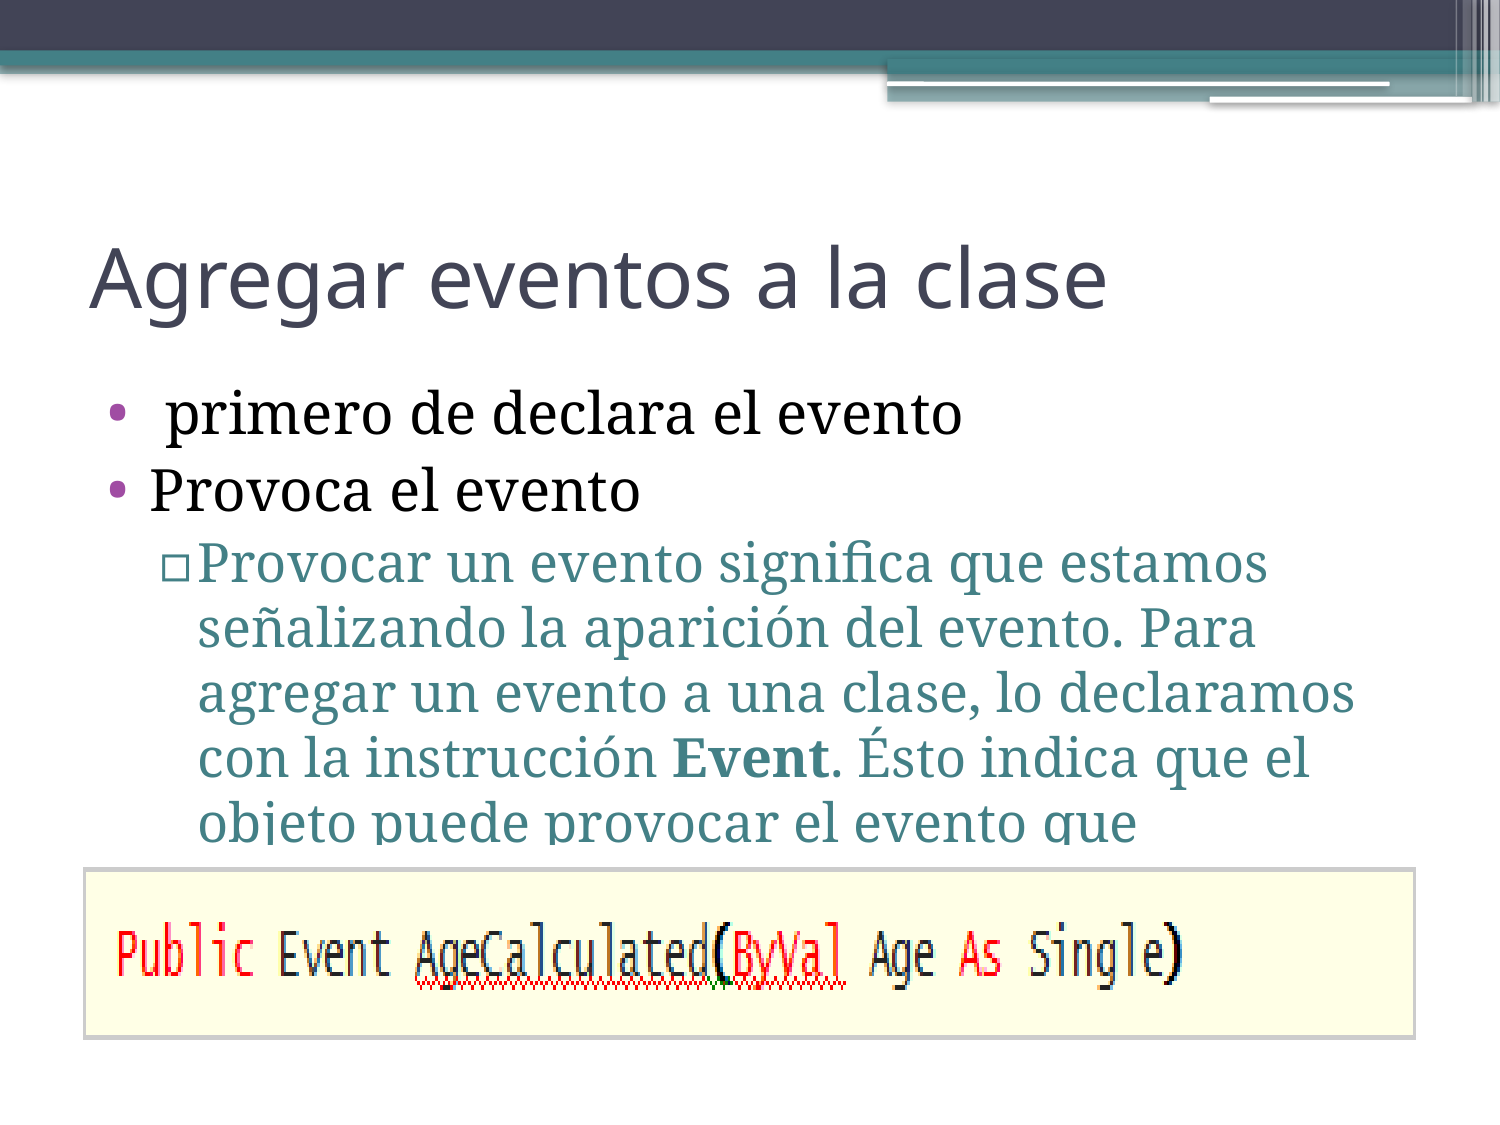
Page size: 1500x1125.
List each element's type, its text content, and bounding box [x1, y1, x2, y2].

title Agregar eventos a la clase [75, 187, 1425, 363]
list primero de declara el evento Provoca el evento Provocar un evento significa que estamos señalizando la aparición del evento. Para agregar un evento a una clase, lo declaramos con la instrucción Event. Ésto indica que el objeto puede provocar el evento que especificamos [75, 368, 1425, 846]
picture [52, 845, 1424, 1081]
